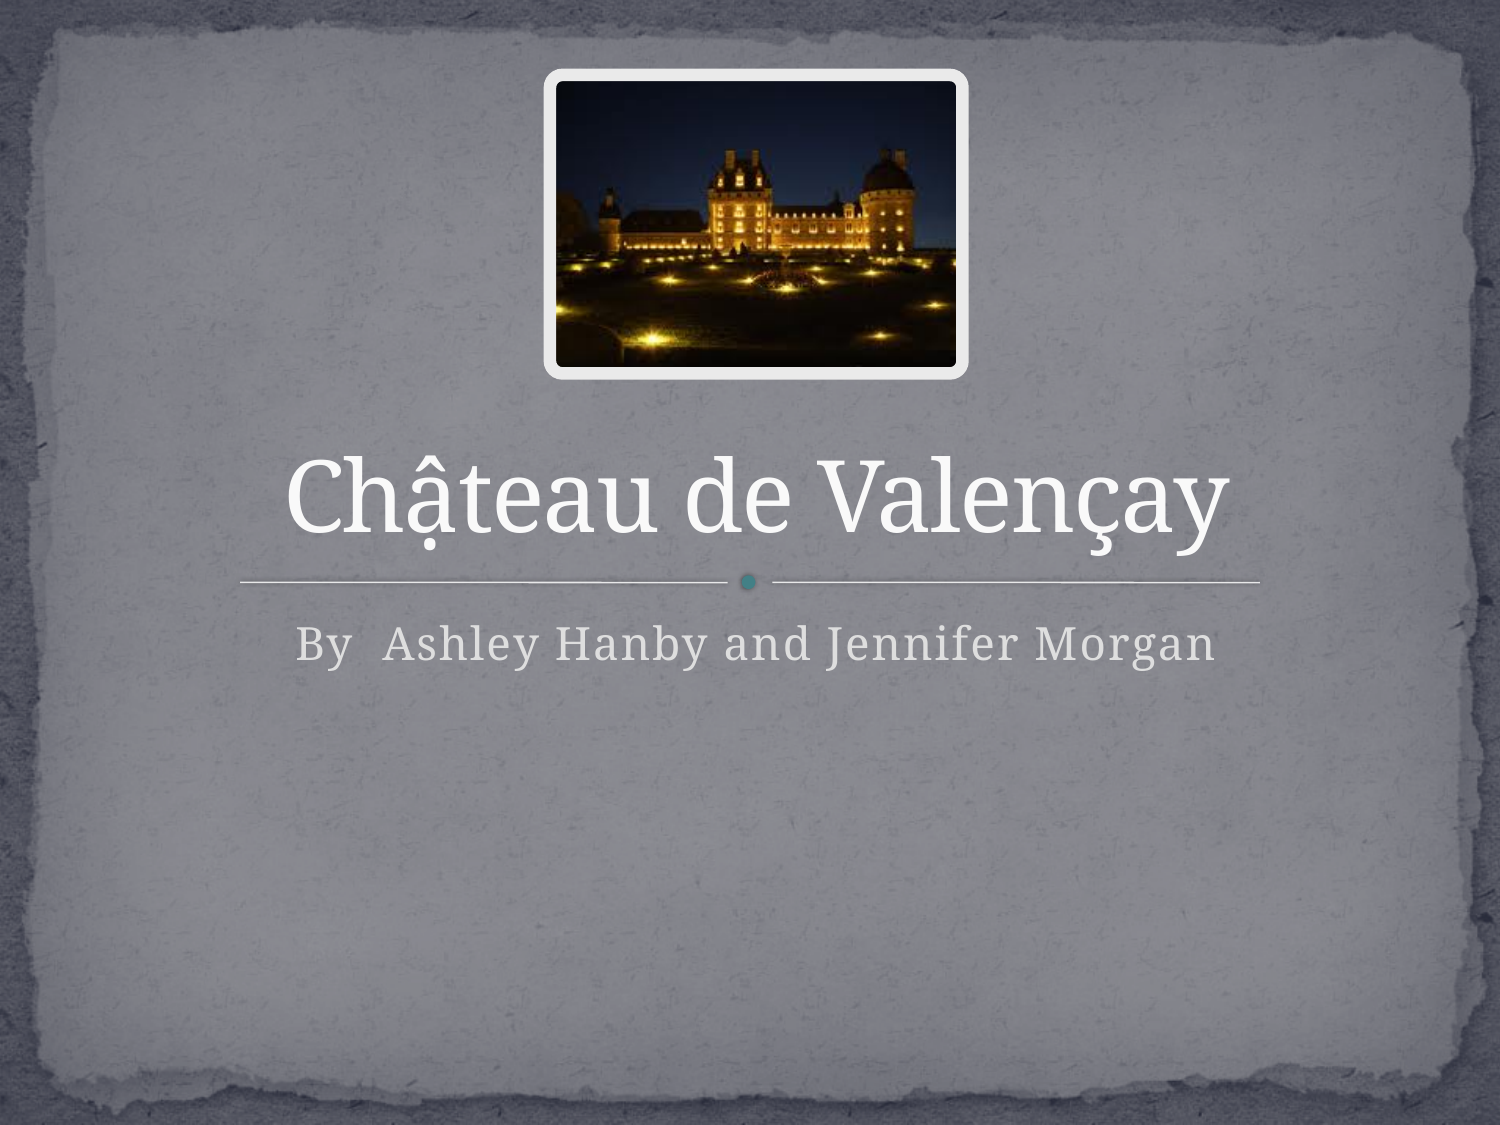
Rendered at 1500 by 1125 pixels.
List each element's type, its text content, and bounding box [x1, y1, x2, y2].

picture [552, 77, 961, 372]
title Chậteau de Valençay [74, 399, 1438, 561]
subtitle By Ashley Hanby and Jennifer Morgan [75, 606, 1438, 795]
